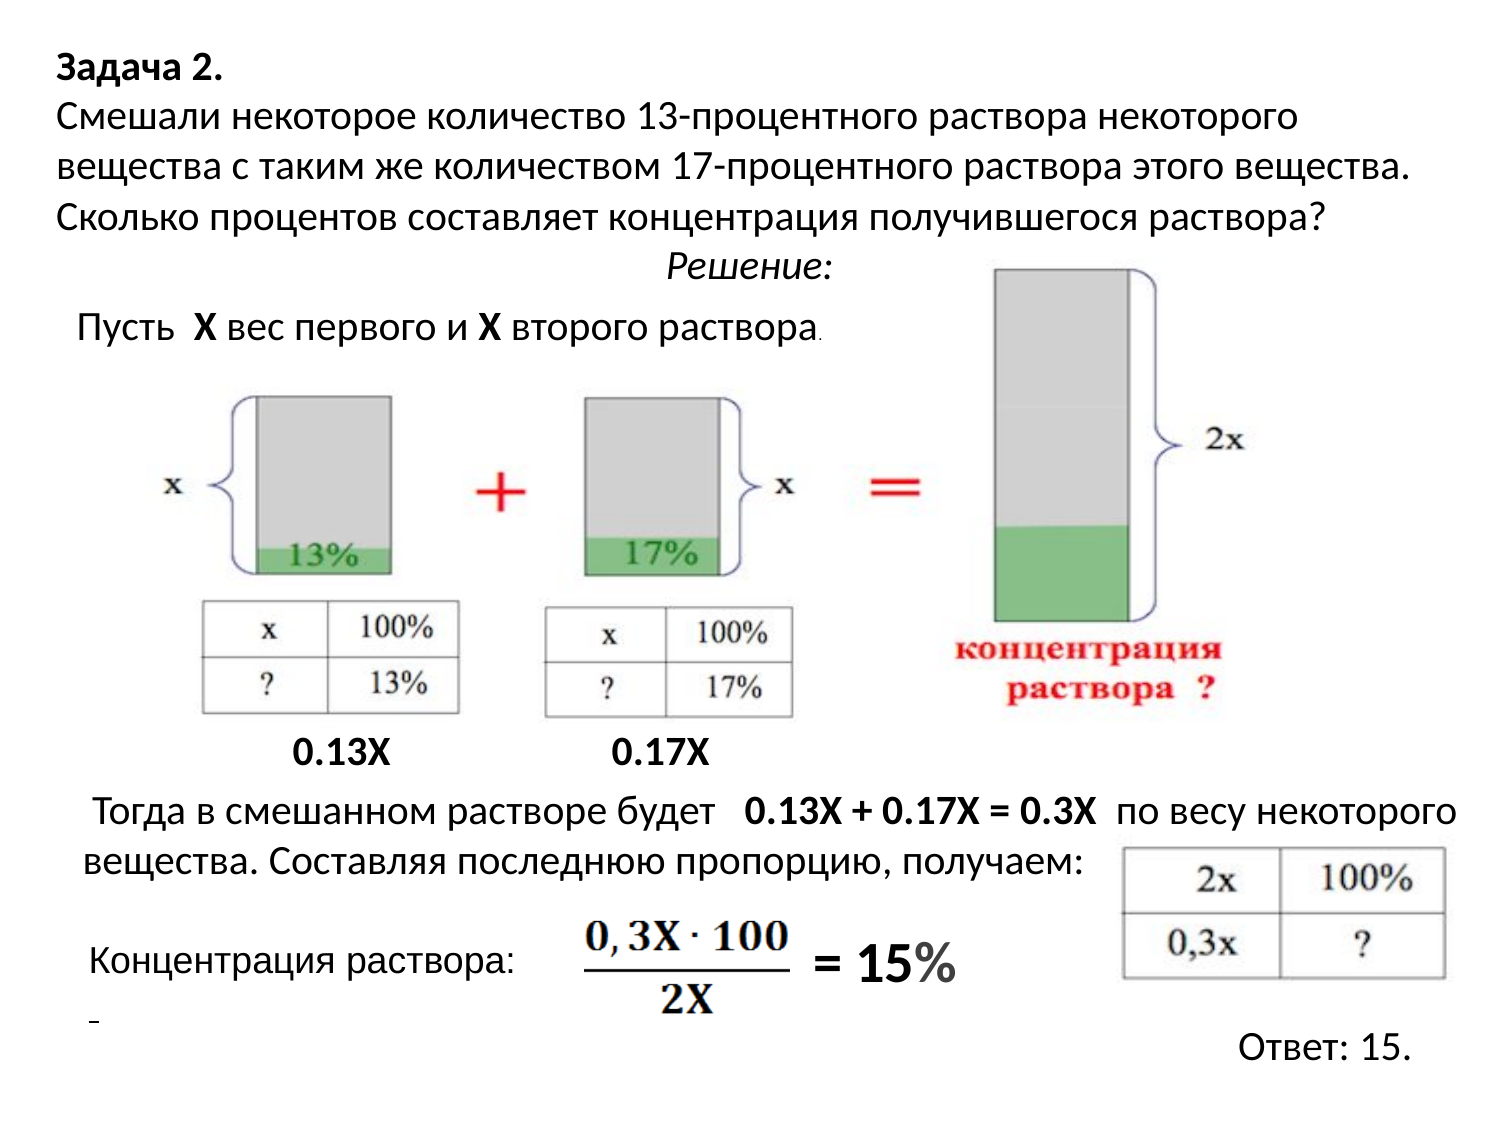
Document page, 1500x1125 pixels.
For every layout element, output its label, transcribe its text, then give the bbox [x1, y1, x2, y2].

picture [147, 207, 1270, 729]
text_box Задача 2. Смешали некоторое количество 13-процентного раствора некоторого вещества с таким же количеством 17-процентного раствора этого вещества. Сколько процентов составляет концентрация получившегося раствора? Решение: [41, 75, 1459, 296]
text_box Концентрация раствора: [88, 929, 561, 1049]
picture [1115, 833, 1459, 988]
text_box [0, 1, 1500, 75]
text_box 0.17X [596, 736, 725, 775]
text_box Тогда в смешанном растворе будет 0.13X + 0.17X = 0.3X по весу некоторого вещества. Составляя последнюю пропорцию, получаем: [82, 775, 1500, 905]
text_box 0.13X [277, 738, 406, 775]
picture [584, 916, 790, 1024]
text_box = 15% [798, 916, 972, 1002]
text_box Ответ: 15. [1223, 1011, 1428, 1077]
text_box Пусть X вес первого и X второго раствора. [76, 291, 142, 371]
